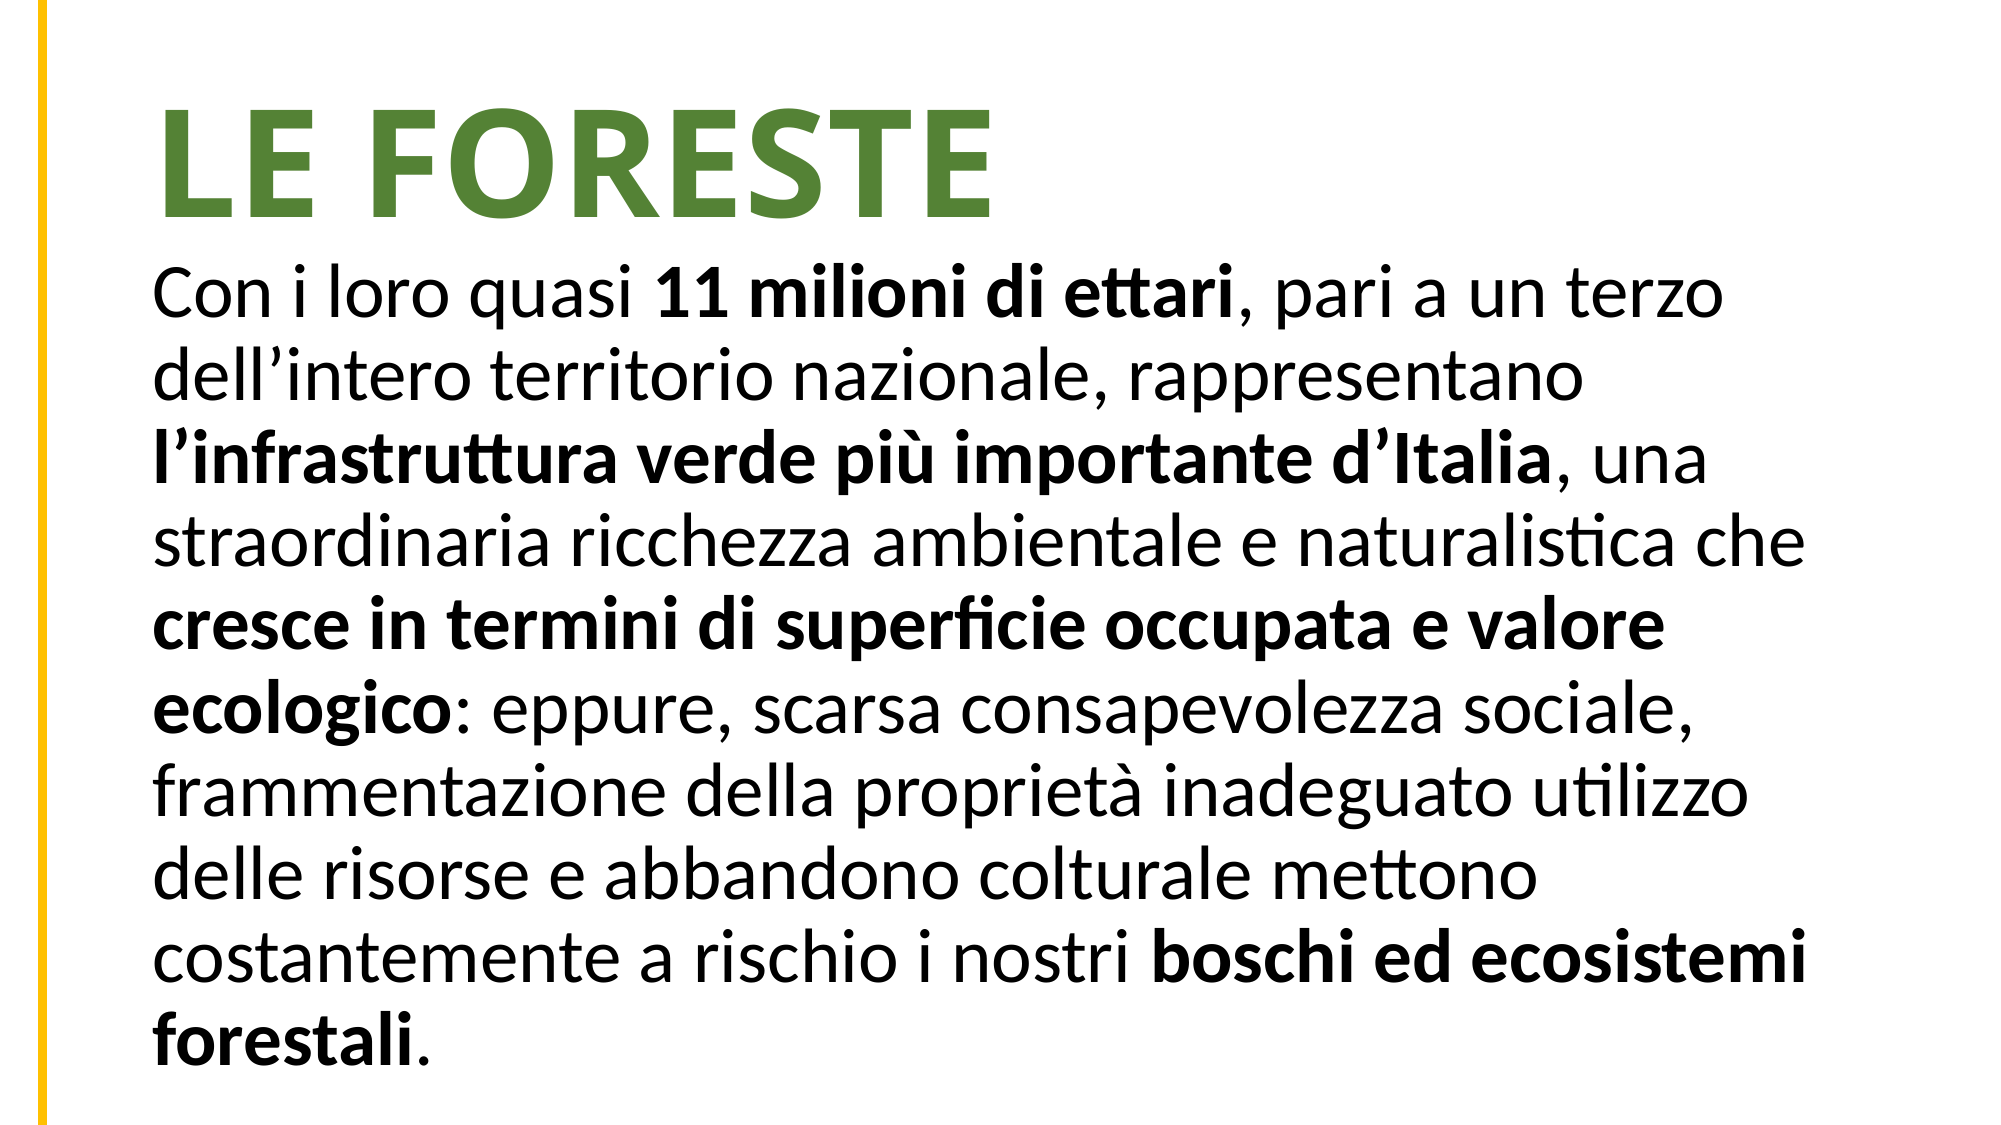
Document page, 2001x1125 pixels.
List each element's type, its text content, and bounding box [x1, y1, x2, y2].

list Con i loro quasi 11 milioni di ettari, pari a un terzo dell’intero territorio nazionale, rappresentano l’infrastruttura verde più importante d’Italia, una straordinaria ricchezza ambientale e naturalistica che cresce in termini di superficie occupata e valore ecologico: eppure, scarsa consapevolezza sociale, frammentazione della proprietà inadeguato utilizzo delle risorse e abbandono colturale mettono costantemente a rischio i nostri boschi ed ecosistemi forestali. [137, 242, 1863, 1091]
title LE FORESTE [137, 59, 1863, 242]
